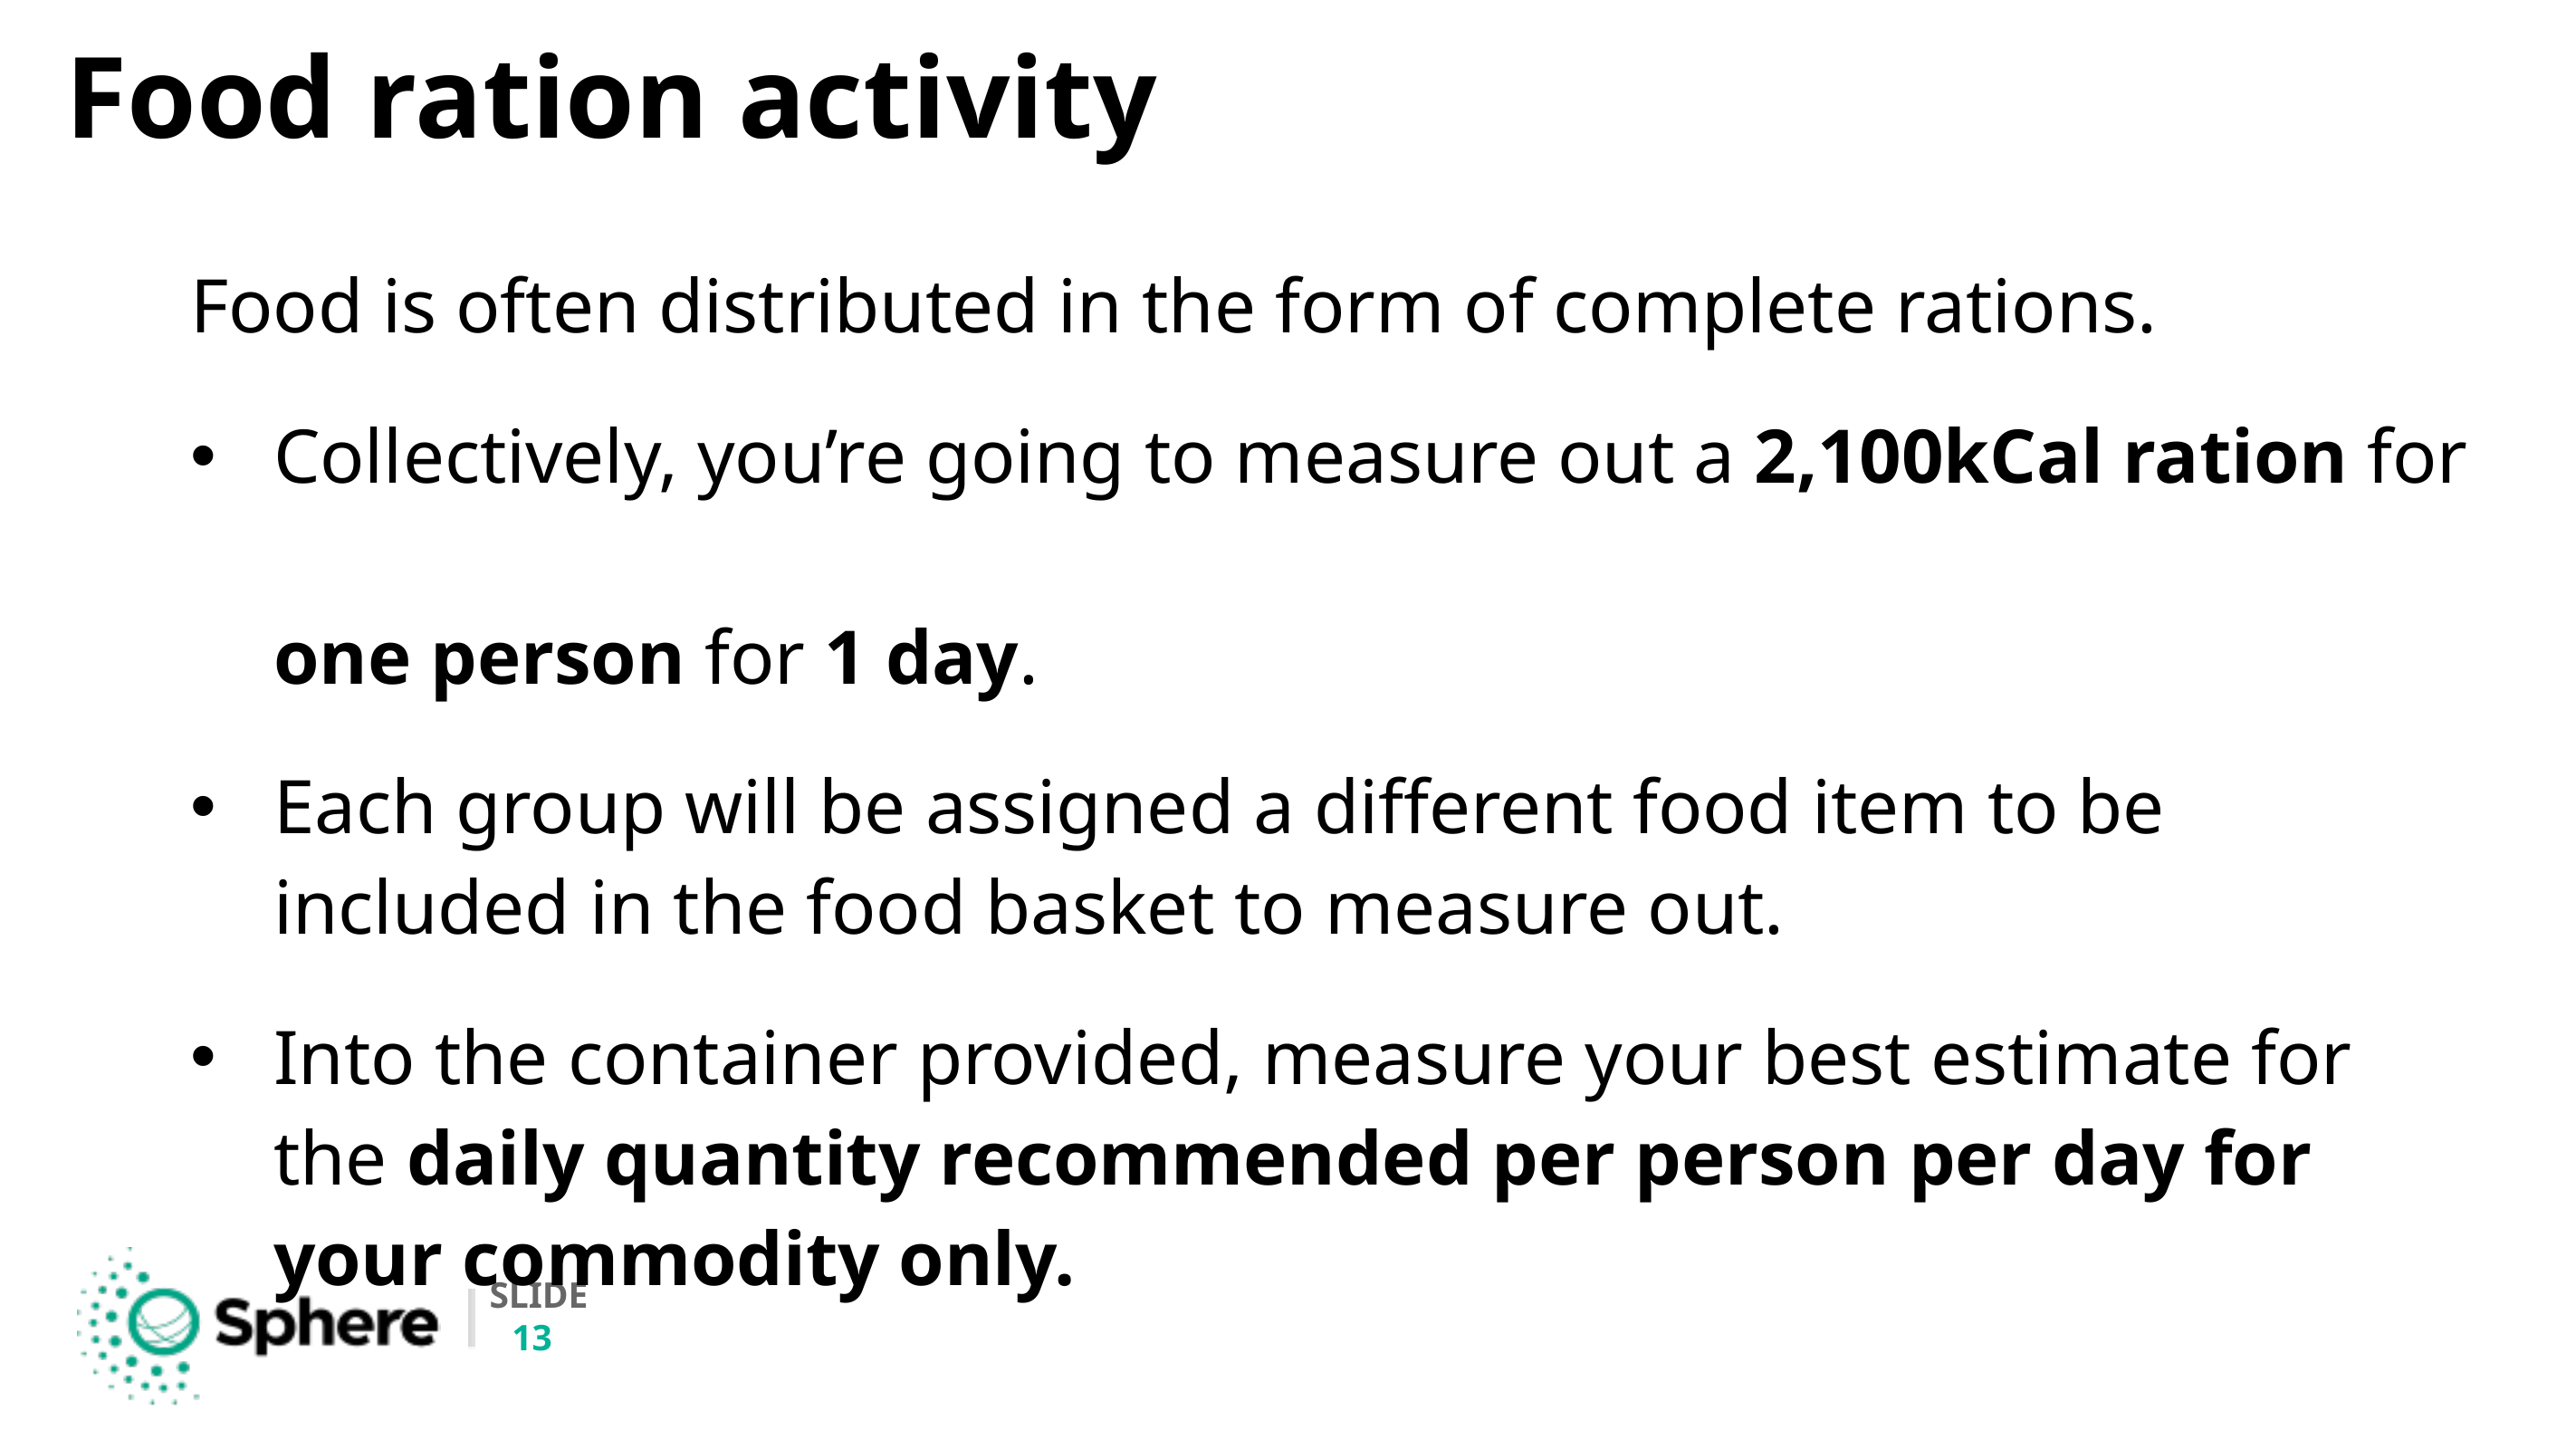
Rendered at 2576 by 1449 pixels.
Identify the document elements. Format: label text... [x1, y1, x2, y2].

picture [77, 1247, 441, 1407]
picture [468, 1327, 479, 1349]
title Food ration activity [58, 10, 2131, 178]
slide_number 13 [504, 1308, 567, 1449]
list Food is often distributed in the form of complete rations. Collectively, you’re going to measure out a 2,100kCal ration for one person for 1 day. Each group will be assigned a different food item to be included in the food basket to measure out. Into the container provided, measure your best estimate for the daily quantity recommended per person per day for your commodity only. [183, 246, 2480, 1327]
